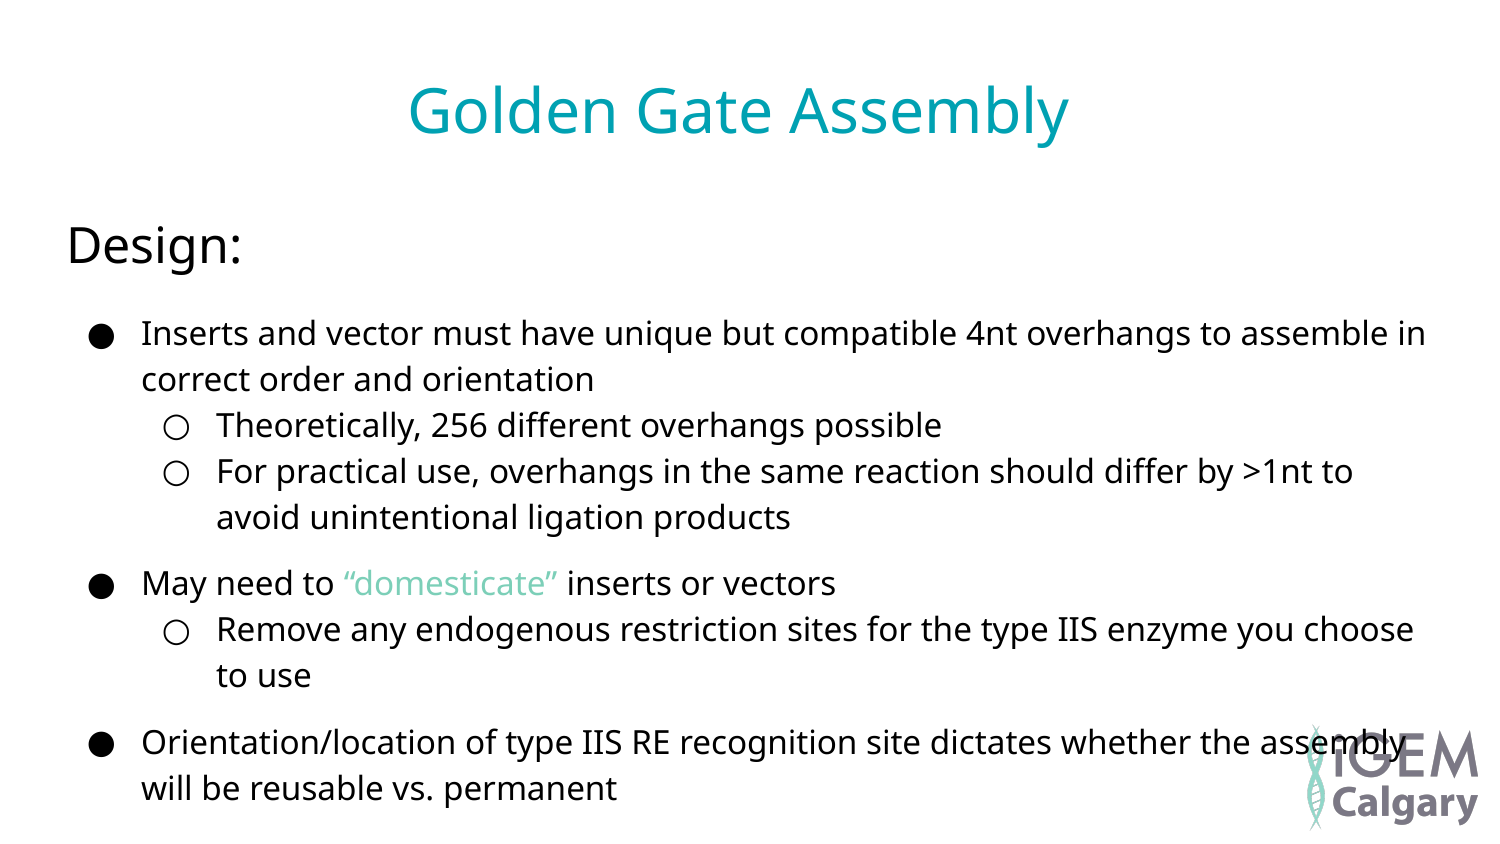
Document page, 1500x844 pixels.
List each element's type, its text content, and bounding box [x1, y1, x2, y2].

text_box [51, 189, 1449, 283]
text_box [1304, 717, 1488, 833]
text_box Golden Gate Assembly [40, 56, 1438, 151]
text_box Design: Inserts and vector must have unique but compatible 4nt overhangs to assemble in correct order and orientation Theoretically, 256 different overhangs possible For practical use, overhangs in the same reaction should differ by >1nt to avoid unintentional ligation products May need to “domesticate” inserts or vectors Remove any endogenous restriction sites for the type IIS enzyme you choose to use Orientation/location of type IIS RE recognition site dictates whether the assembly will be reusable vs. permanent [51, 283, 1449, 819]
